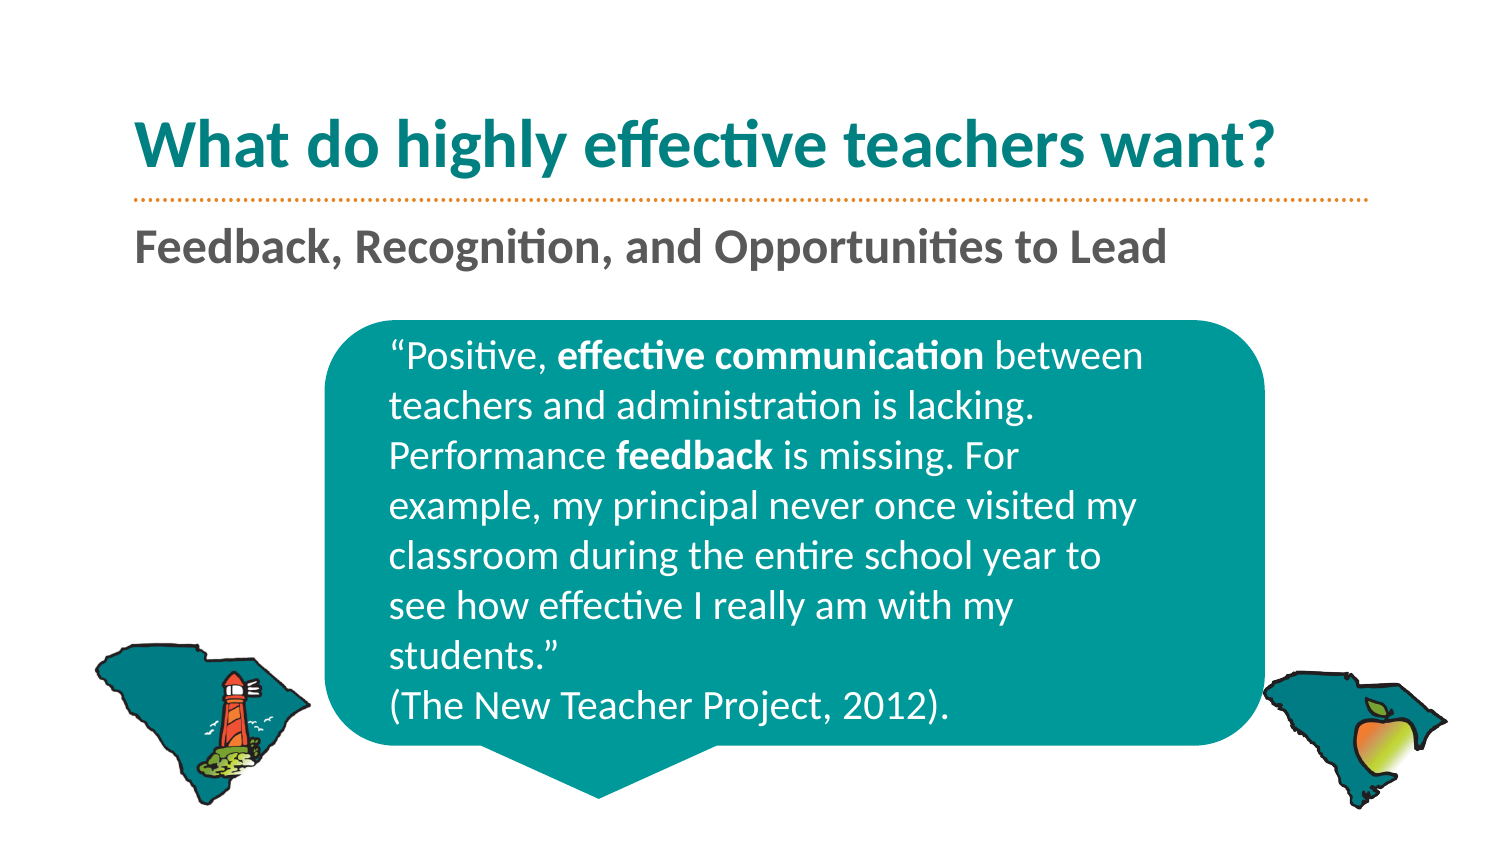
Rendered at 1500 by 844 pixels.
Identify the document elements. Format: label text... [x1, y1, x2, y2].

text_box [384, 319, 1266, 747]
text_box [323, 322, 373, 744]
text_box [530, 769, 668, 801]
title What do highly effective teachers want? [134, 24, 1366, 182]
text_box “Positive, effective communication between teachers and administration is lacking. Performance feedback is missing. For example, my principal never once visited my classroom during the entire school year to see how effective I really am with my students.” (The New Teacher Project, 2012). [373, 320, 1162, 769]
list Feedback, Recognition, and Opportunities to Lead [134, 220, 1366, 746]
picture [1251, 628, 1459, 836]
picture [82, 602, 323, 843]
